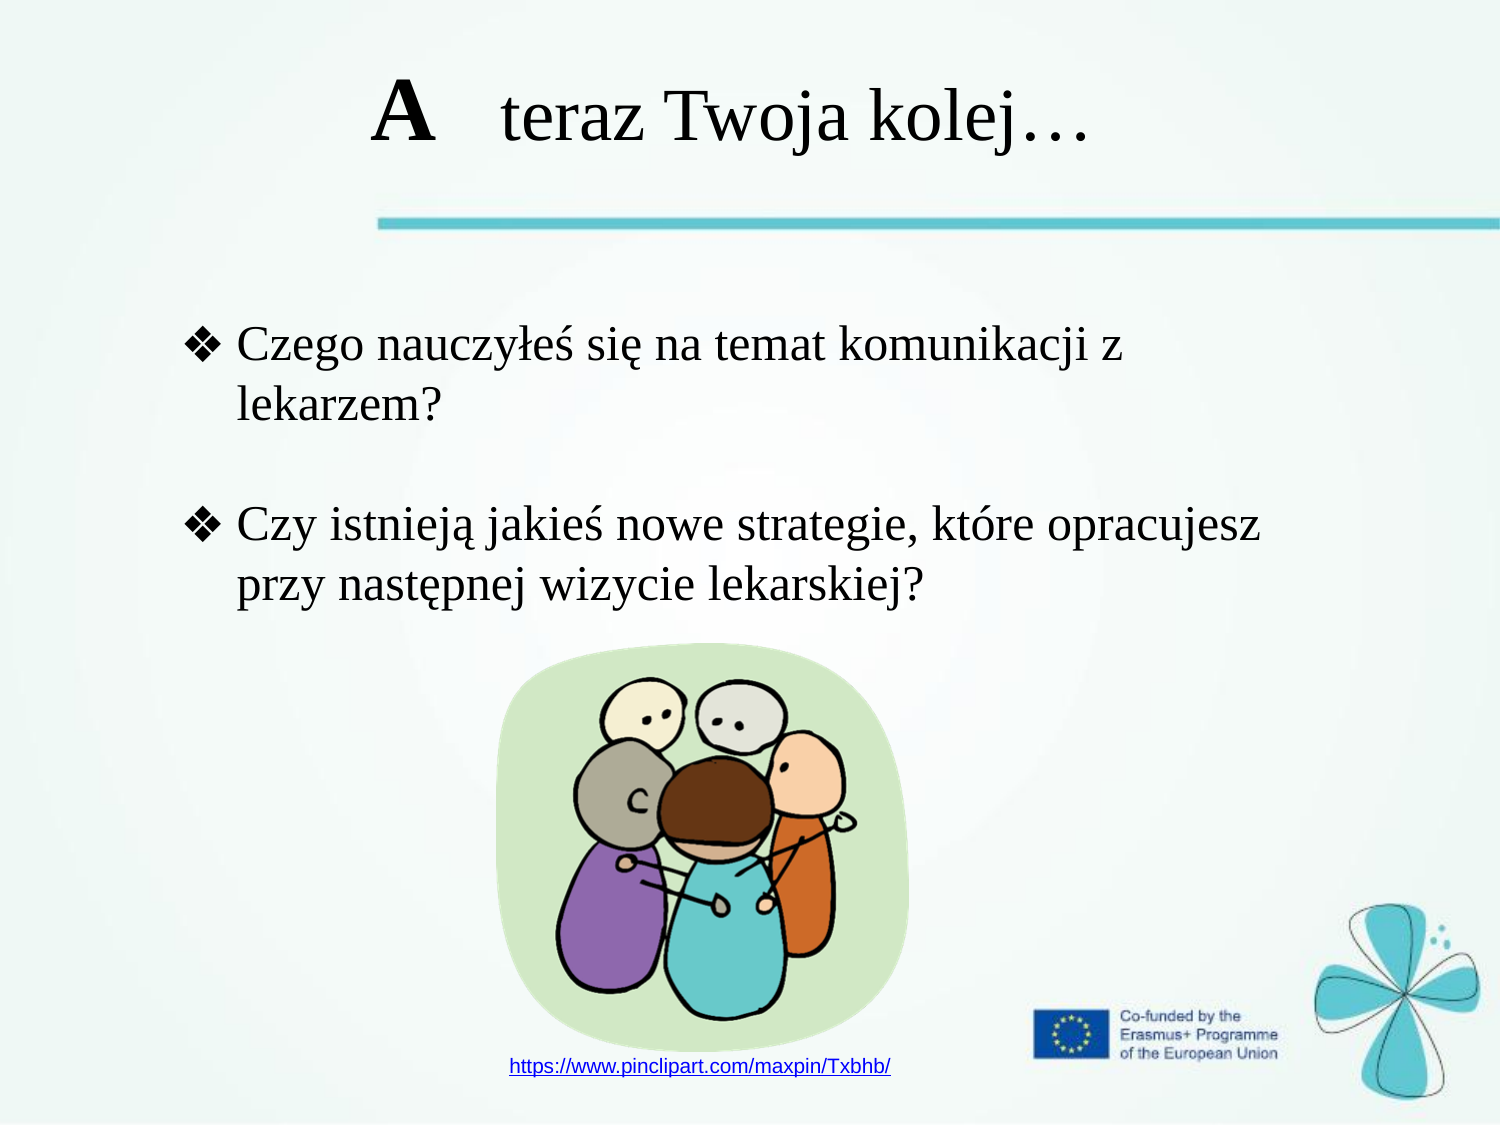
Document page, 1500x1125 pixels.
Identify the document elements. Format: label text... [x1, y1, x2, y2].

text_box A teraz Twoja kolej… [206, 41, 1257, 167]
picture [0, 0, 1500, 1125]
text_box https://www.pinclipart.com/maxpin/Txbhb/ [494, 1057, 906, 1085]
text_box Czego nauczyłeś się na temat komunikacji z lekarzem? Czy istnieją jakieś nowe strategie, które opracujesz przy następnej wizycie lekarskiej? [165, 302, 1282, 668]
